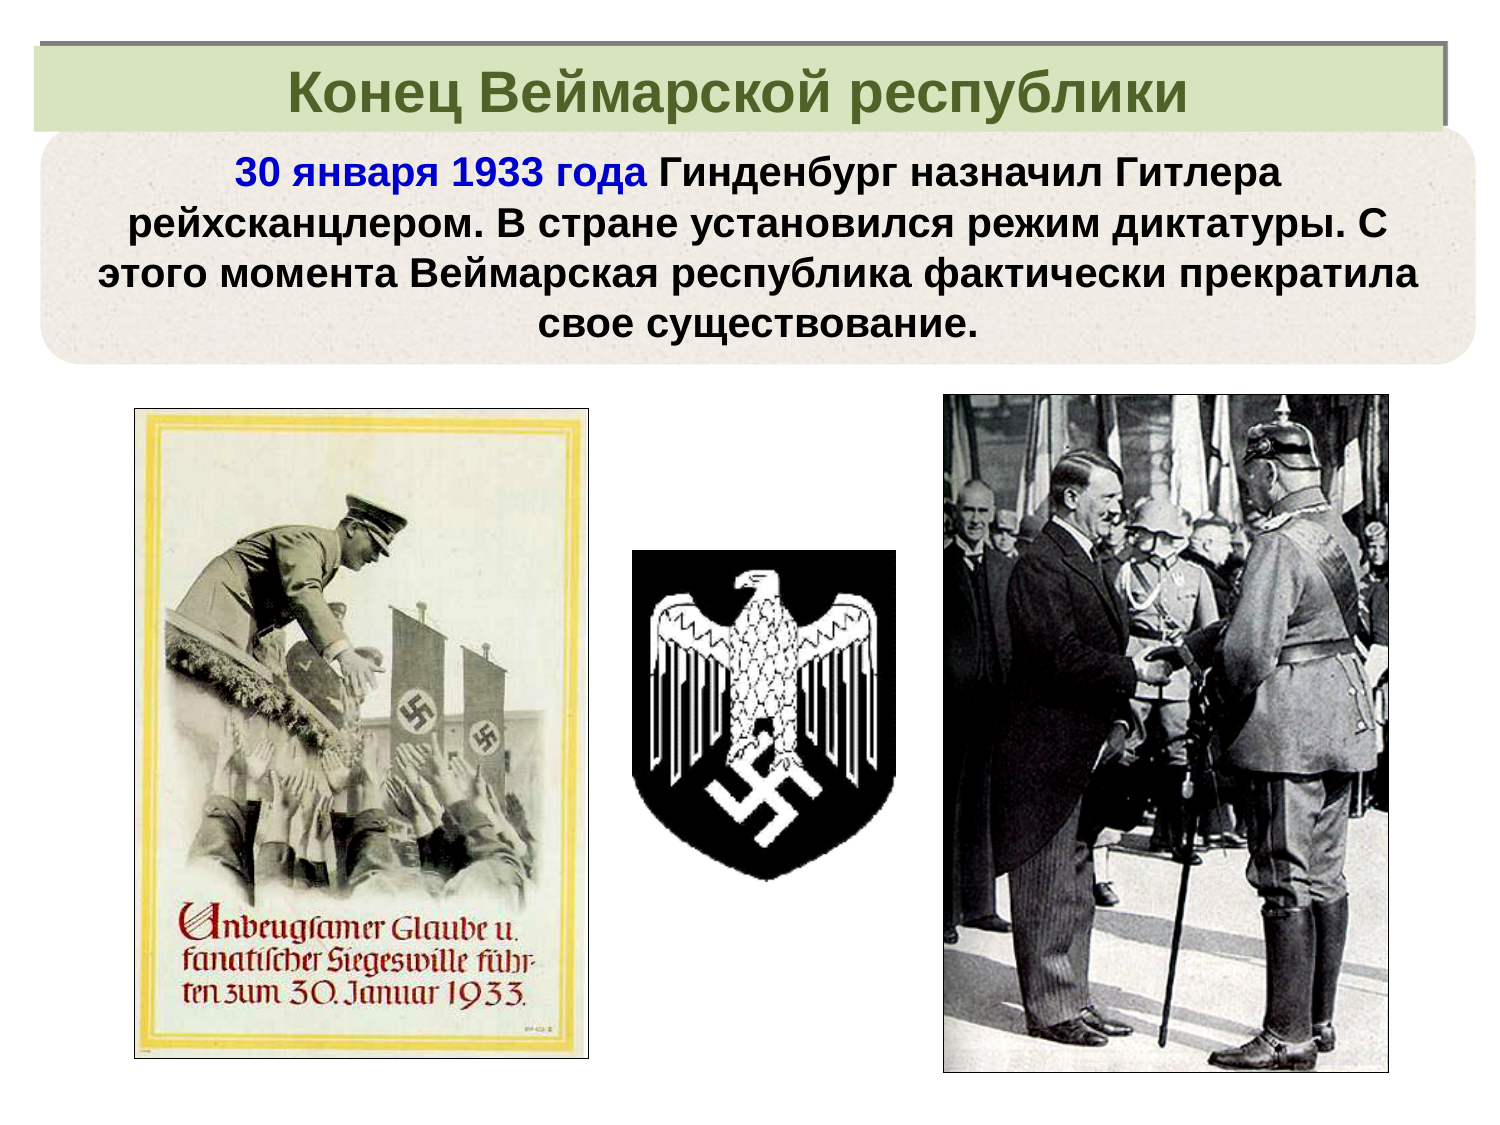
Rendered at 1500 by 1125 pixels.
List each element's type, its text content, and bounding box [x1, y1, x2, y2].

title Конец Веймарской республики [33, 45, 1444, 132]
picture [943, 393, 1389, 1073]
picture [632, 550, 897, 882]
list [134, 407, 589, 1059]
text_box 30 января 1933 года Гинденбург назначил Гитлера рейхсканцлером. В стране установился режим диктатуры. С этого момента Веймарская республика фактически прекратила свое существование. [40, 128, 1476, 365]
